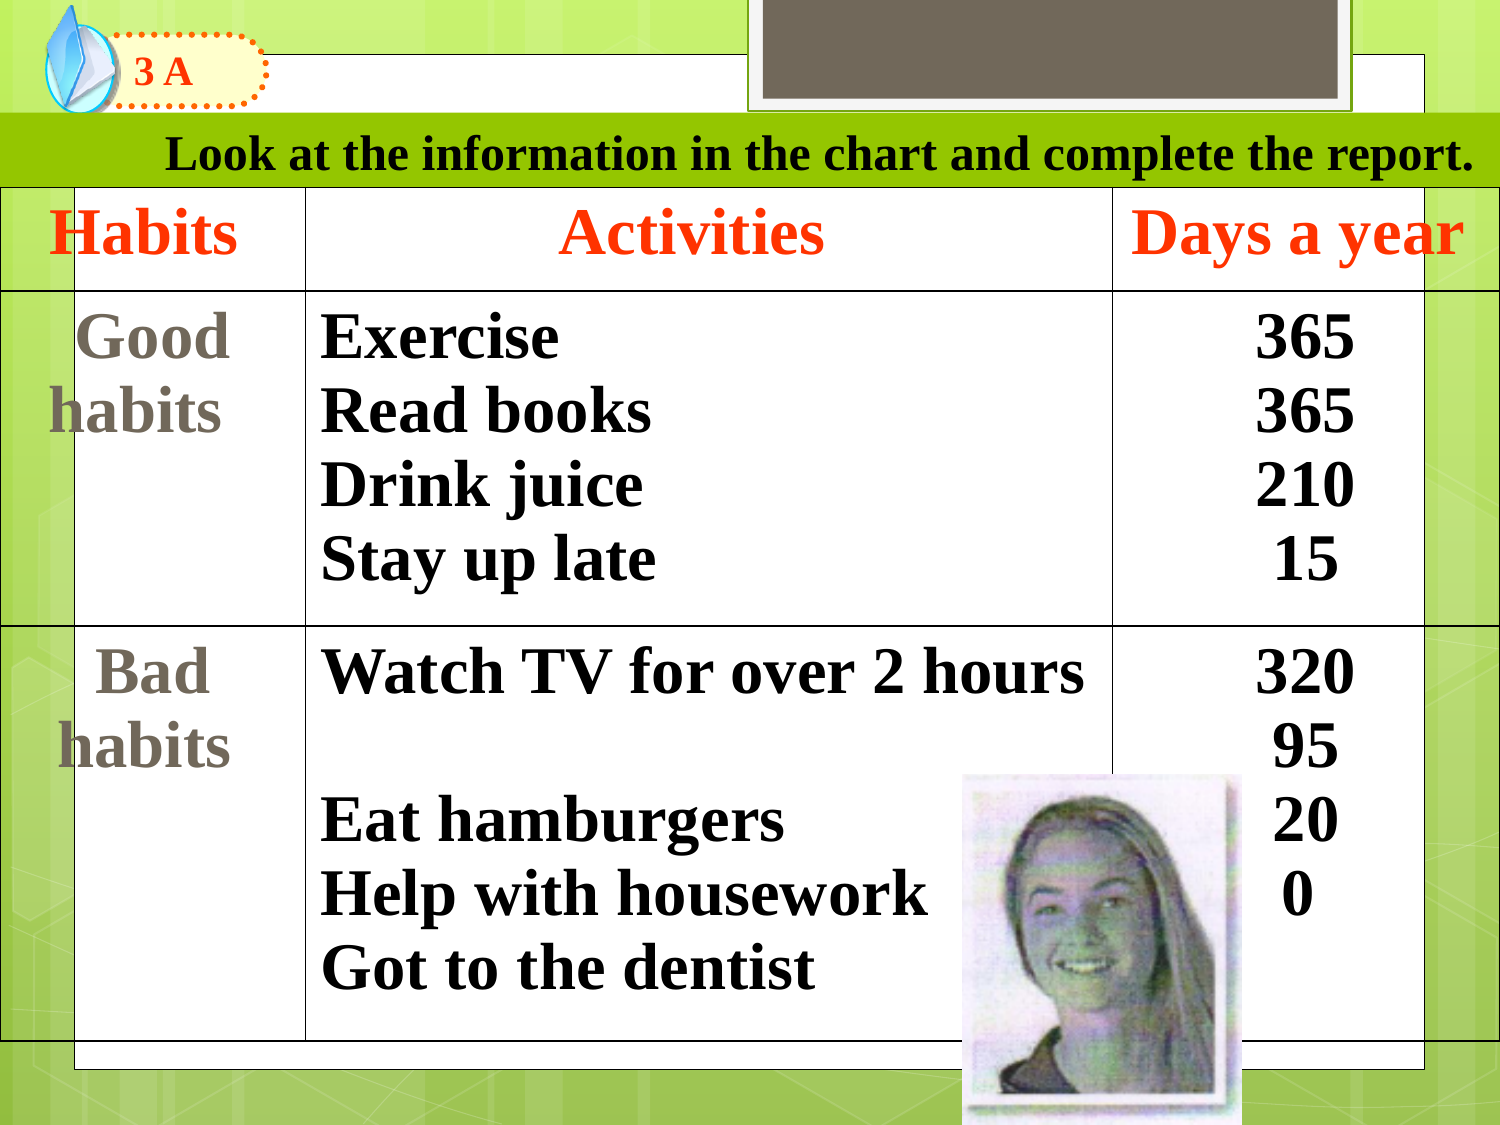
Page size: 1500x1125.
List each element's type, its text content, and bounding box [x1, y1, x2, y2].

table_cell Exercise Read books Drink juice Stay up late [306, 292, 1112, 450]
picture [962, 774, 1242, 1125]
table_cell 365 365 210 15 [1113, 292, 1499, 450]
table_cell Good habits [1, 292, 305, 450]
table_cell 365 365 210 15 [1113, 451, 1499, 625]
table_header Habits [1, 188, 305, 290]
table_cell Bad habits [1, 627, 305, 1040]
table_cell Watch TV for over 2 hours Eat hamburgers Help with housework Got to the dentist [306, 627, 1112, 1040]
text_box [37, 0, 288, 114]
text_box Look at the information in the chart and complete the report. [0, 112, 1500, 187]
table_header Activities [306, 188, 1112, 290]
table_cell 320 95 20 0 [1113, 627, 1499, 1040]
table_cell Good habits [1, 451, 305, 625]
table_header Days a year [1113, 188, 1499, 290]
table_cell Exercise Read books Drink juice Stay up late [306, 451, 1112, 625]
